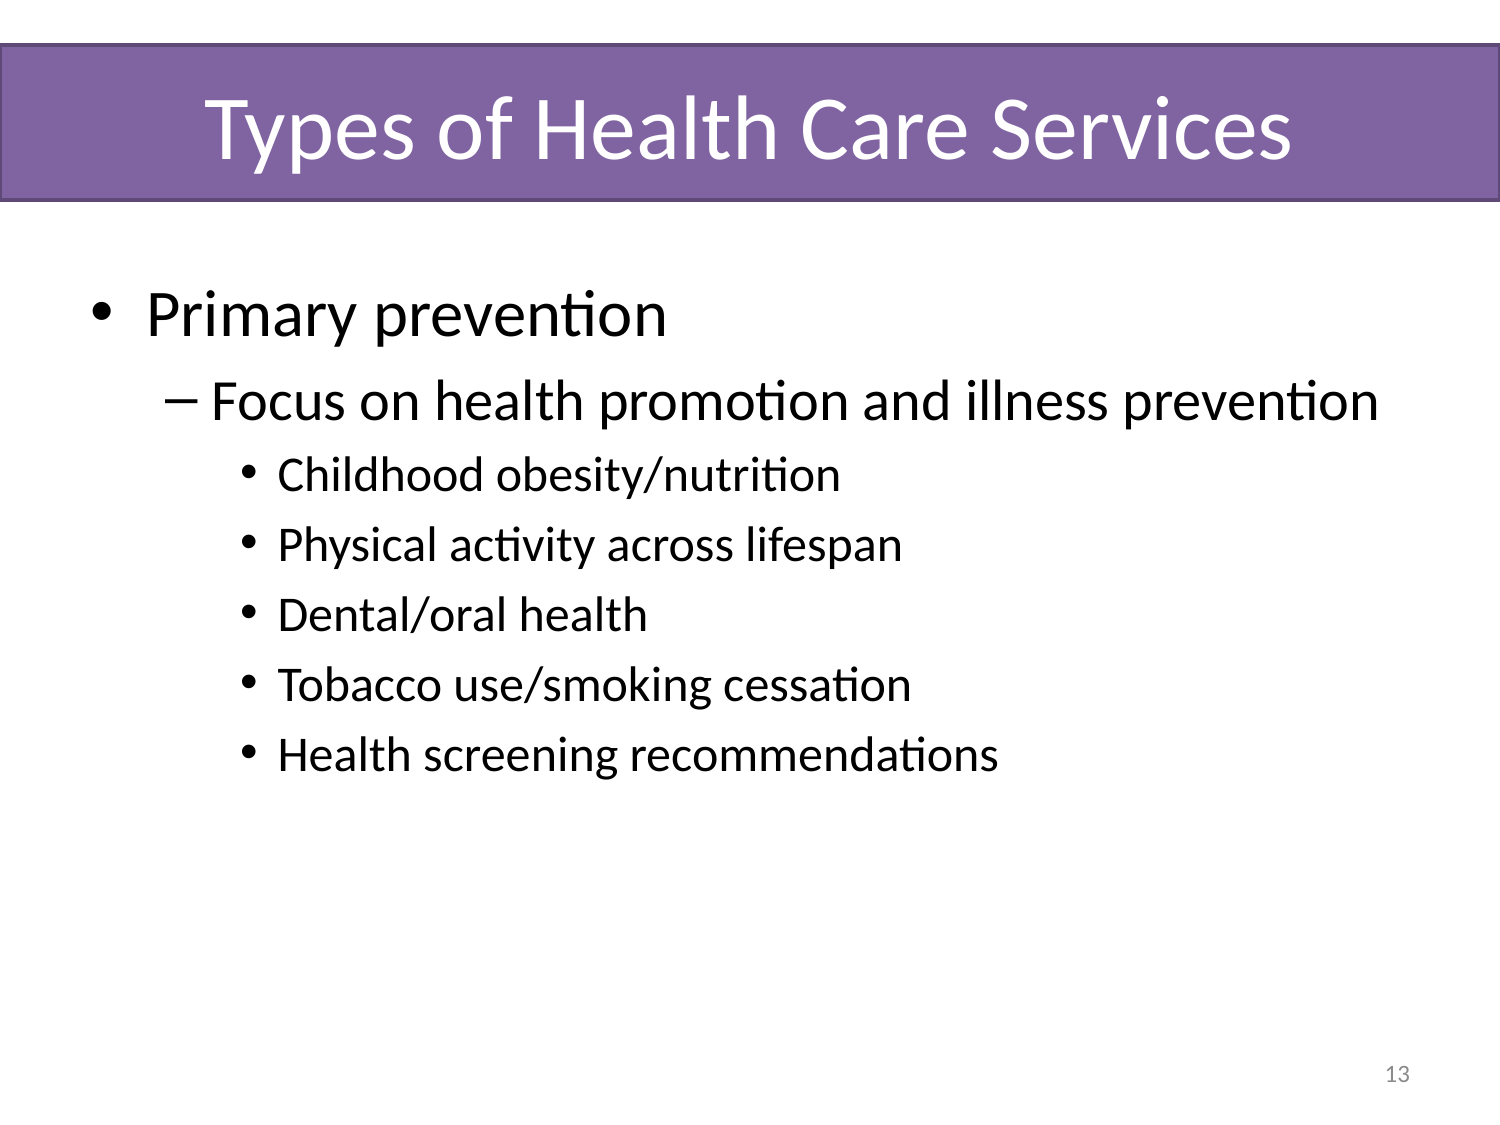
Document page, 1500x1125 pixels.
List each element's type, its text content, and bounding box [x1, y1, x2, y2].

slide_number 13 [1074, 1042, 1425, 1103]
title Types of Health Care Services [0, 43, 1500, 202]
list Primary prevention Focus on health promotion and illness prevention Childhood obesity/nutrition Physical activity across lifespan Dental/oral health Tobacco use/smoking cessation Health screening recommendations [75, 262, 1425, 1005]
